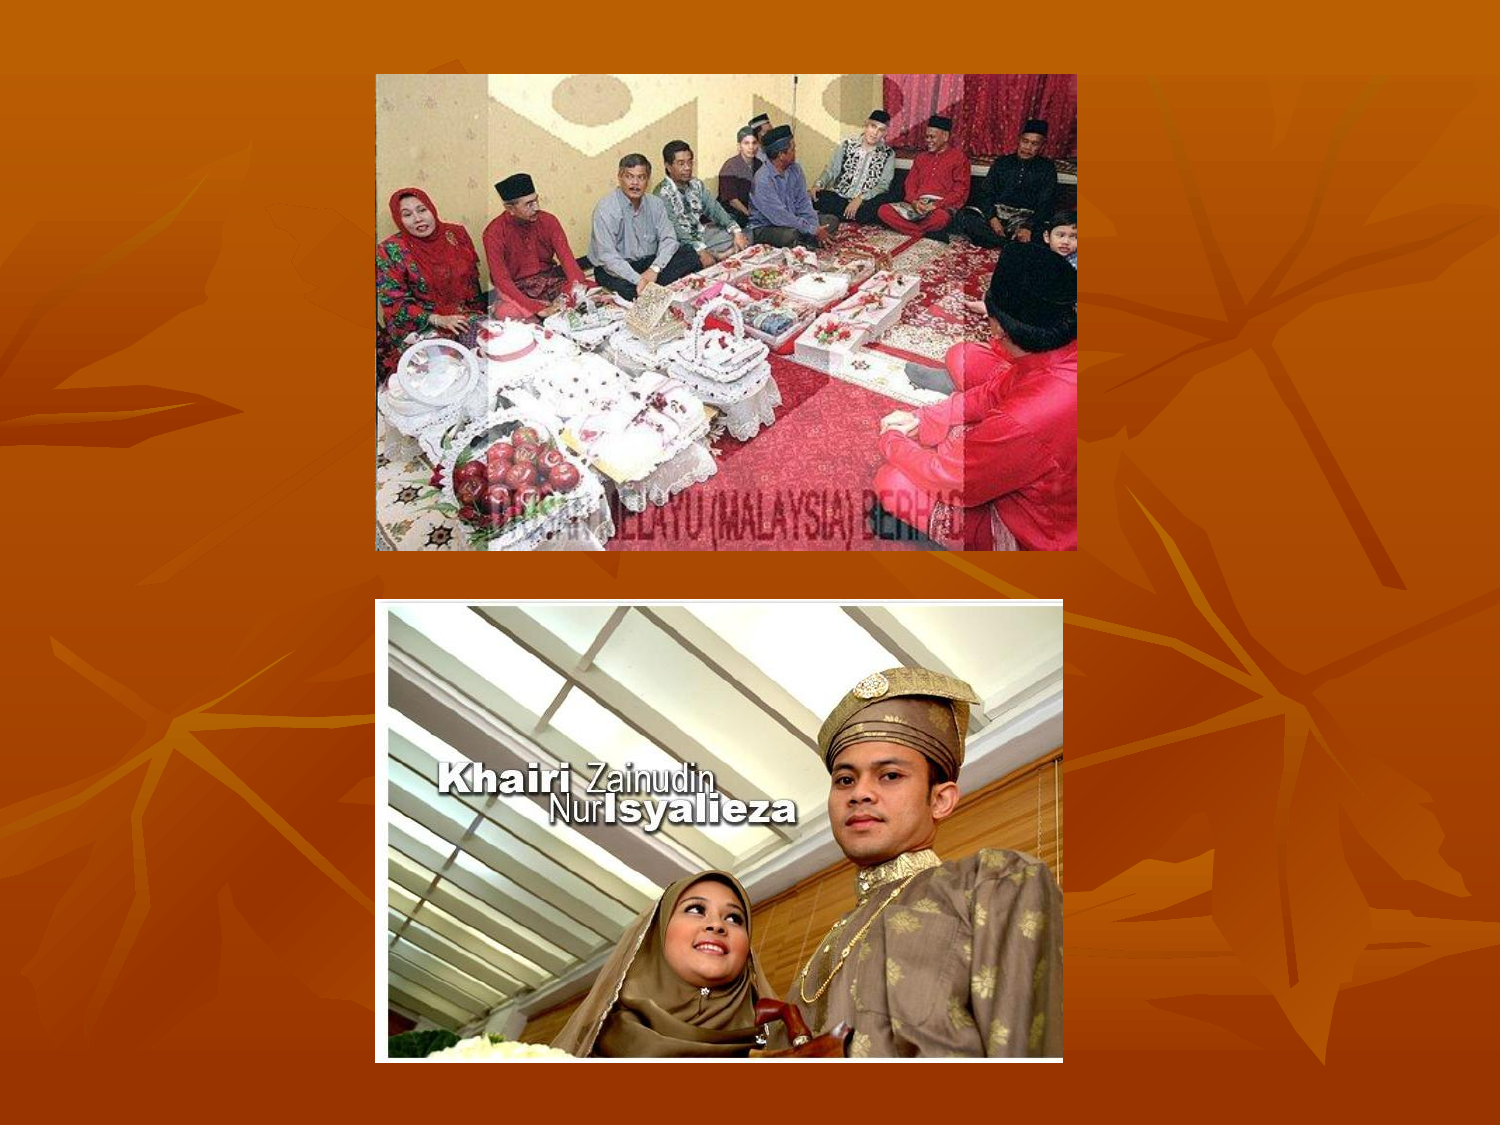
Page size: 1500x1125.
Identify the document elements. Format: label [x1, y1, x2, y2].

picture [374, 599, 1063, 1063]
picture [374, 74, 1077, 551]
